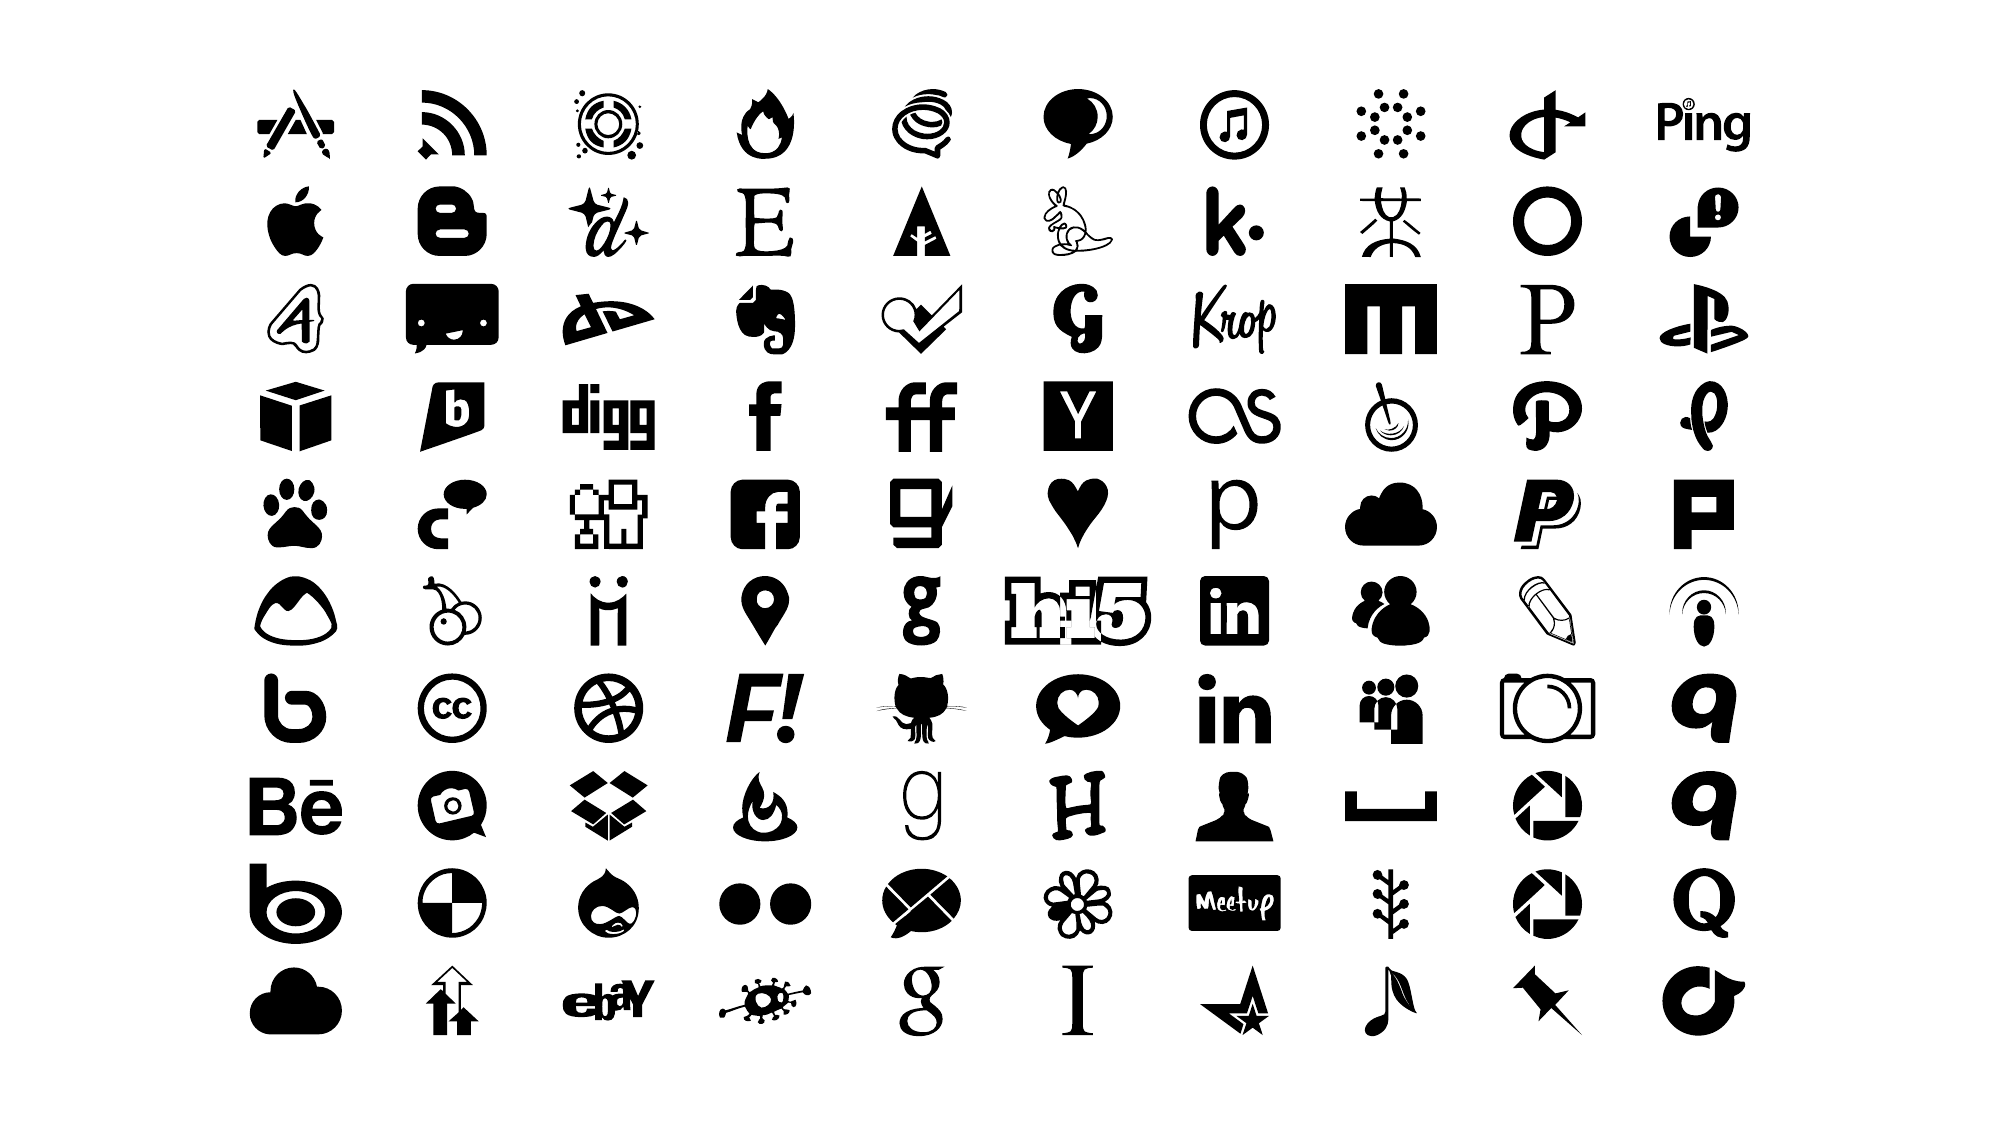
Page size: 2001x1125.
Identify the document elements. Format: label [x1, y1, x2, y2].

text_box [562, 293, 655, 346]
text_box [885, 382, 958, 452]
text_box [1049, 770, 1106, 841]
text_box [624, 220, 650, 245]
text_box [569, 479, 648, 550]
text_box [287, 119, 307, 135]
text_box [1565, 874, 1583, 916]
text_box [1398, 89, 1409, 99]
text_box [1352, 581, 1385, 629]
text_box [267, 283, 324, 354]
text_box [1520, 284, 1575, 355]
text_box [736, 89, 795, 159]
text_box [1223, 695, 1271, 744]
text_box [1372, 869, 1409, 939]
text_box [417, 770, 487, 841]
text_box [1658, 102, 1684, 141]
text_box [601, 187, 617, 203]
text_box [1512, 965, 1583, 1036]
text_box [267, 203, 324, 256]
text_box [1036, 674, 1121, 744]
text_box [1513, 381, 1583, 451]
text_box [421, 90, 487, 156]
text_box [1200, 965, 1270, 1036]
text_box [1371, 576, 1430, 646]
text_box [293, 89, 320, 139]
text_box [1710, 325, 1749, 353]
text_box [1043, 186, 1113, 256]
text_box [1415, 106, 1426, 117]
text_box [1659, 323, 1691, 347]
text_box [1535, 770, 1562, 798]
text_box [1356, 131, 1367, 141]
text_box [726, 673, 784, 743]
text_box [719, 883, 761, 925]
text_box [585, 197, 629, 257]
text_box [1673, 479, 1734, 550]
text_box [1515, 805, 1530, 836]
text_box [735, 187, 794, 257]
text_box [575, 93, 641, 155]
text_box [301, 791, 342, 835]
text_box [609, 799, 647, 841]
text_box [1520, 493, 1581, 550]
text_box [603, 400, 629, 450]
text_box [616, 576, 628, 588]
text_box [1211, 479, 1258, 550]
text_box [316, 119, 335, 135]
text_box [249, 777, 297, 836]
text_box [263, 107, 296, 158]
text_box [264, 673, 327, 743]
text_box [1200, 576, 1270, 646]
text_box [892, 89, 953, 159]
text_box [1043, 381, 1113, 451]
text_box [267, 507, 323, 549]
text_box [887, 868, 948, 908]
text_box [1673, 868, 1735, 938]
text_box [590, 593, 627, 646]
text_box [890, 478, 953, 549]
text_box [1499, 673, 1596, 744]
text_box [1696, 112, 1722, 141]
text_box [1693, 599, 1715, 647]
text_box [299, 395, 332, 452]
text_box [1365, 382, 1418, 452]
text_box [254, 576, 338, 646]
text_box [1565, 775, 1583, 818]
text_box [749, 381, 782, 451]
text_box [899, 966, 945, 1037]
text_box [417, 508, 449, 550]
text_box [776, 725, 795, 744]
text_box [1345, 284, 1437, 355]
text_box [1535, 869, 1562, 896]
text_box [609, 771, 648, 798]
text_box [1671, 771, 1737, 841]
text_box [1392, 102, 1403, 113]
text_box [1392, 135, 1403, 145]
text_box [636, 142, 644, 149]
text_box [257, 119, 278, 135]
text_box [1195, 771, 1274, 842]
text_box [1198, 673, 1216, 691]
text_box [571, 799, 608, 841]
text_box [249, 863, 342, 944]
text_box [1671, 673, 1737, 743]
text_box [1206, 186, 1246, 256]
text_box [443, 479, 487, 515]
text_box [568, 187, 611, 228]
text_box [590, 400, 600, 434]
text_box [1345, 791, 1437, 822]
text_box [1188, 875, 1281, 931]
text_box [1512, 774, 1545, 815]
text_box [1364, 966, 1417, 1037]
text_box [1398, 149, 1409, 159]
text_box [1533, 820, 1579, 841]
text_box [1379, 102, 1390, 113]
text_box [1513, 479, 1575, 542]
text_box [1004, 576, 1152, 647]
text_box [736, 284, 796, 355]
text_box [1512, 873, 1545, 914]
text_box [249, 967, 342, 1035]
text_box [1373, 89, 1384, 99]
text_box [263, 494, 280, 516]
text_box [1248, 225, 1264, 241]
text_box [1519, 576, 1576, 646]
text_box [1379, 135, 1390, 145]
text_box [589, 576, 601, 588]
text_box [733, 771, 798, 842]
text_box [425, 965, 479, 1036]
text_box [893, 186, 951, 256]
text_box [1043, 89, 1113, 159]
text_box [881, 284, 963, 354]
text_box [1200, 90, 1270, 160]
text_box [317, 139, 330, 160]
text_box [260, 395, 292, 452]
text_box [1680, 381, 1728, 451]
text_box [1693, 284, 1729, 354]
text_box [265, 381, 325, 401]
text_box [1370, 125, 1380, 136]
text_box [1669, 577, 1739, 615]
text_box [279, 478, 295, 500]
text_box [1685, 113, 1693, 141]
text_box [930, 878, 961, 919]
text_box [1415, 131, 1426, 141]
text_box [1682, 97, 1695, 111]
text_box [298, 479, 315, 501]
text_box [1723, 112, 1751, 152]
text_box [782, 673, 805, 720]
text_box [882, 886, 909, 923]
text_box [417, 673, 487, 743]
text_box [1373, 149, 1384, 159]
text_box [578, 868, 639, 938]
text_box [1359, 680, 1423, 744]
text_box [903, 770, 942, 841]
text_box [1402, 112, 1413, 122]
text_box [1193, 284, 1276, 354]
text_box [1188, 388, 1281, 444]
text_box [902, 576, 941, 646]
text_box [1370, 112, 1380, 122]
text_box [574, 673, 644, 743]
text_box [569, 771, 608, 798]
text_box [1662, 966, 1746, 1036]
text_box [1345, 482, 1437, 546]
text_box [770, 883, 812, 925]
text_box [295, 186, 309, 203]
text_box [1377, 674, 1419, 698]
text_box [1669, 216, 1711, 258]
text_box [1360, 187, 1421, 258]
text_box [1533, 919, 1579, 939]
text_box [876, 673, 967, 744]
text_box [1047, 478, 1109, 549]
text_box [719, 977, 812, 1024]
text_box [579, 90, 586, 97]
text_box [417, 186, 487, 256]
text_box [1199, 696, 1216, 744]
text_box [1053, 283, 1103, 354]
text_box [309, 779, 333, 786]
text_box [890, 896, 952, 939]
text_box [420, 382, 485, 452]
text_box [627, 150, 637, 160]
text_box [1515, 903, 1530, 934]
text_box [405, 283, 499, 354]
text_box [741, 576, 790, 646]
text_box [562, 384, 589, 434]
text_box [417, 138, 439, 160]
text_box [630, 400, 655, 450]
text_box [417, 868, 487, 938]
text_box [311, 499, 328, 520]
text_box [1402, 125, 1413, 136]
text_box [590, 384, 600, 394]
text_box [1062, 965, 1093, 1036]
text_box [1043, 869, 1113, 939]
text_box [1356, 106, 1367, 117]
text_box [730, 479, 800, 550]
text_box [1509, 90, 1586, 160]
text_box [1512, 186, 1583, 256]
text_box [1697, 187, 1739, 228]
text_box [422, 576, 482, 646]
text_box [562, 980, 655, 1021]
